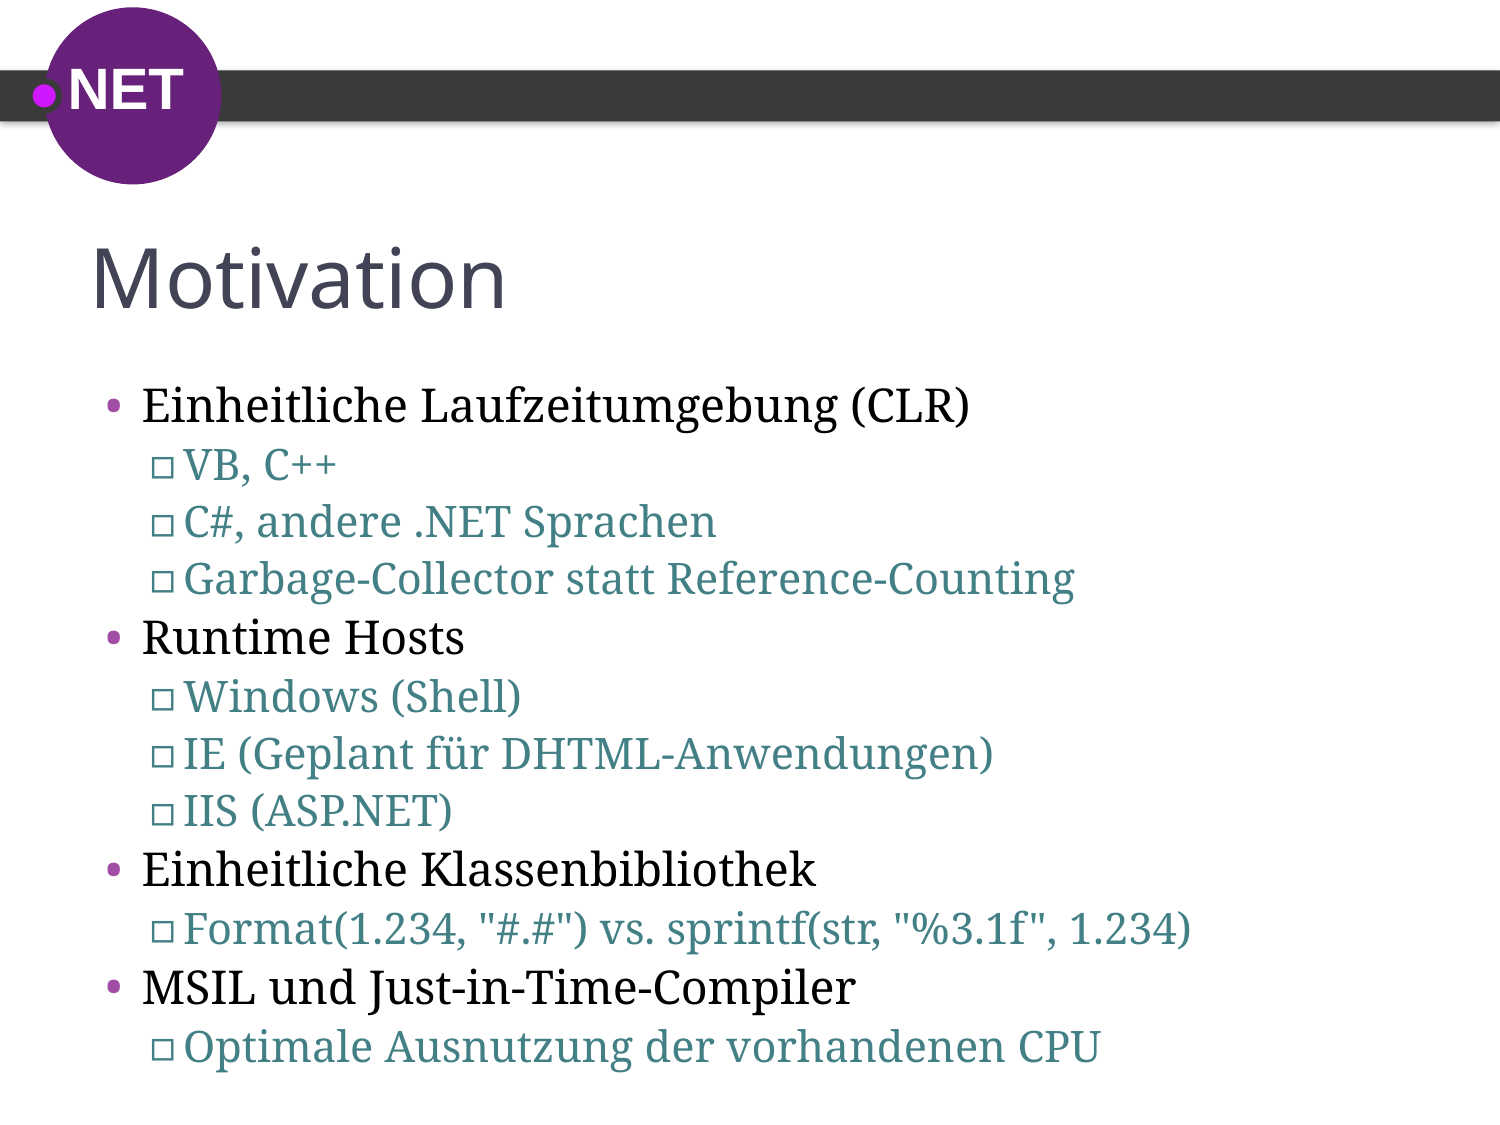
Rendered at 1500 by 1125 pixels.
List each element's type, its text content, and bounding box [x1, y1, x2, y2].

title Motivation [75, 187, 1425, 363]
list Einheitliche Laufzeitumgebung (CLR) VB, C++ C#, andere .NET Sprachen Garbage-Collector statt Reference-Counting Runtime Hosts Windows (Shell) IE (Geplant für DHTML-Anwendungen) IIS (ASP.NET) Einheitliche Klassenbibliothek Format(1.234, "#.#") vs. sprintf(str, "%3.1f", 1.234) MSIL und Just-in-Time-Compiler Optimale Ausnutzung der vorhandenen CPU [75, 368, 1425, 1079]
